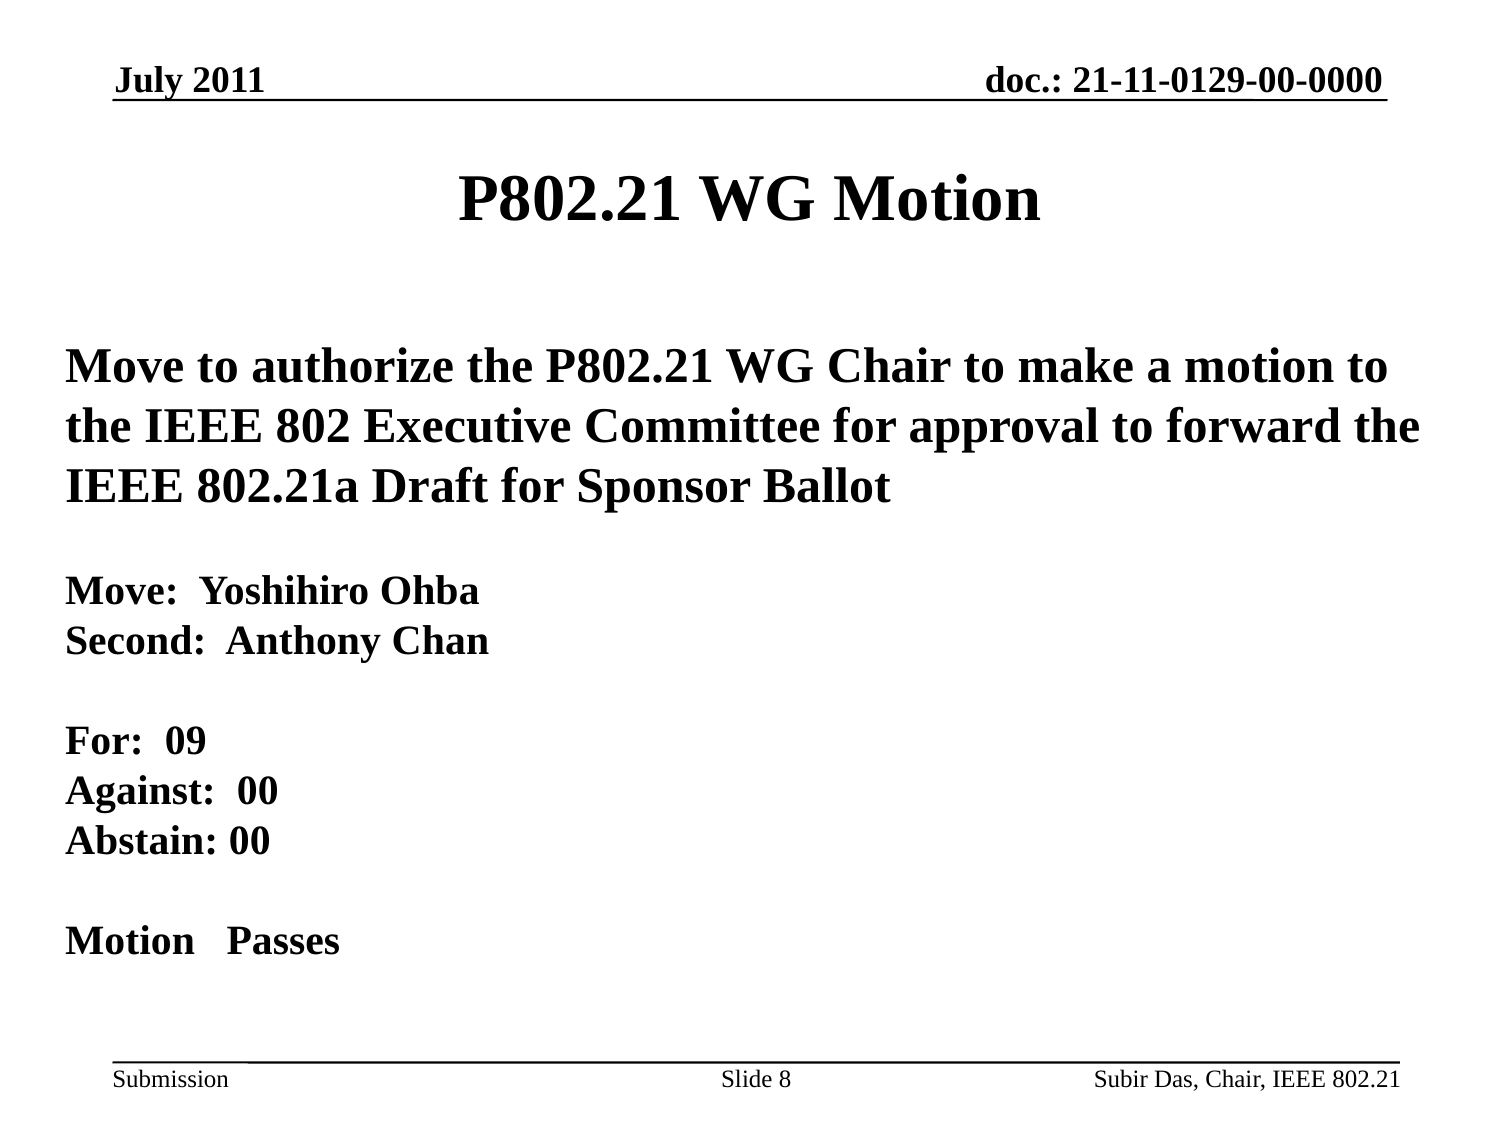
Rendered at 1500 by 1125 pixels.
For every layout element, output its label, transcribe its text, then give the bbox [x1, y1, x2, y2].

footer Subir Das, Chair, IEEE 802.21 [1089, 1061, 1402, 1093]
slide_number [114, 54, 268, 101]
title P802.21 WG Motion [112, 137, 1388, 251]
text_box Slide 8 [675, 1062, 838, 1093]
text_box Move to authorize the P802.21 WG Chair to make a motion to the IEEE 802 Executive Committee for approval to forward the IEEE 802.21a Draft for Sponsor Ballot Move: Yoshihiro Ohba Second: Anthony Chan For: 09 Against: 00 Abstain: 00 Motion Passes [49, 324, 1475, 971]
